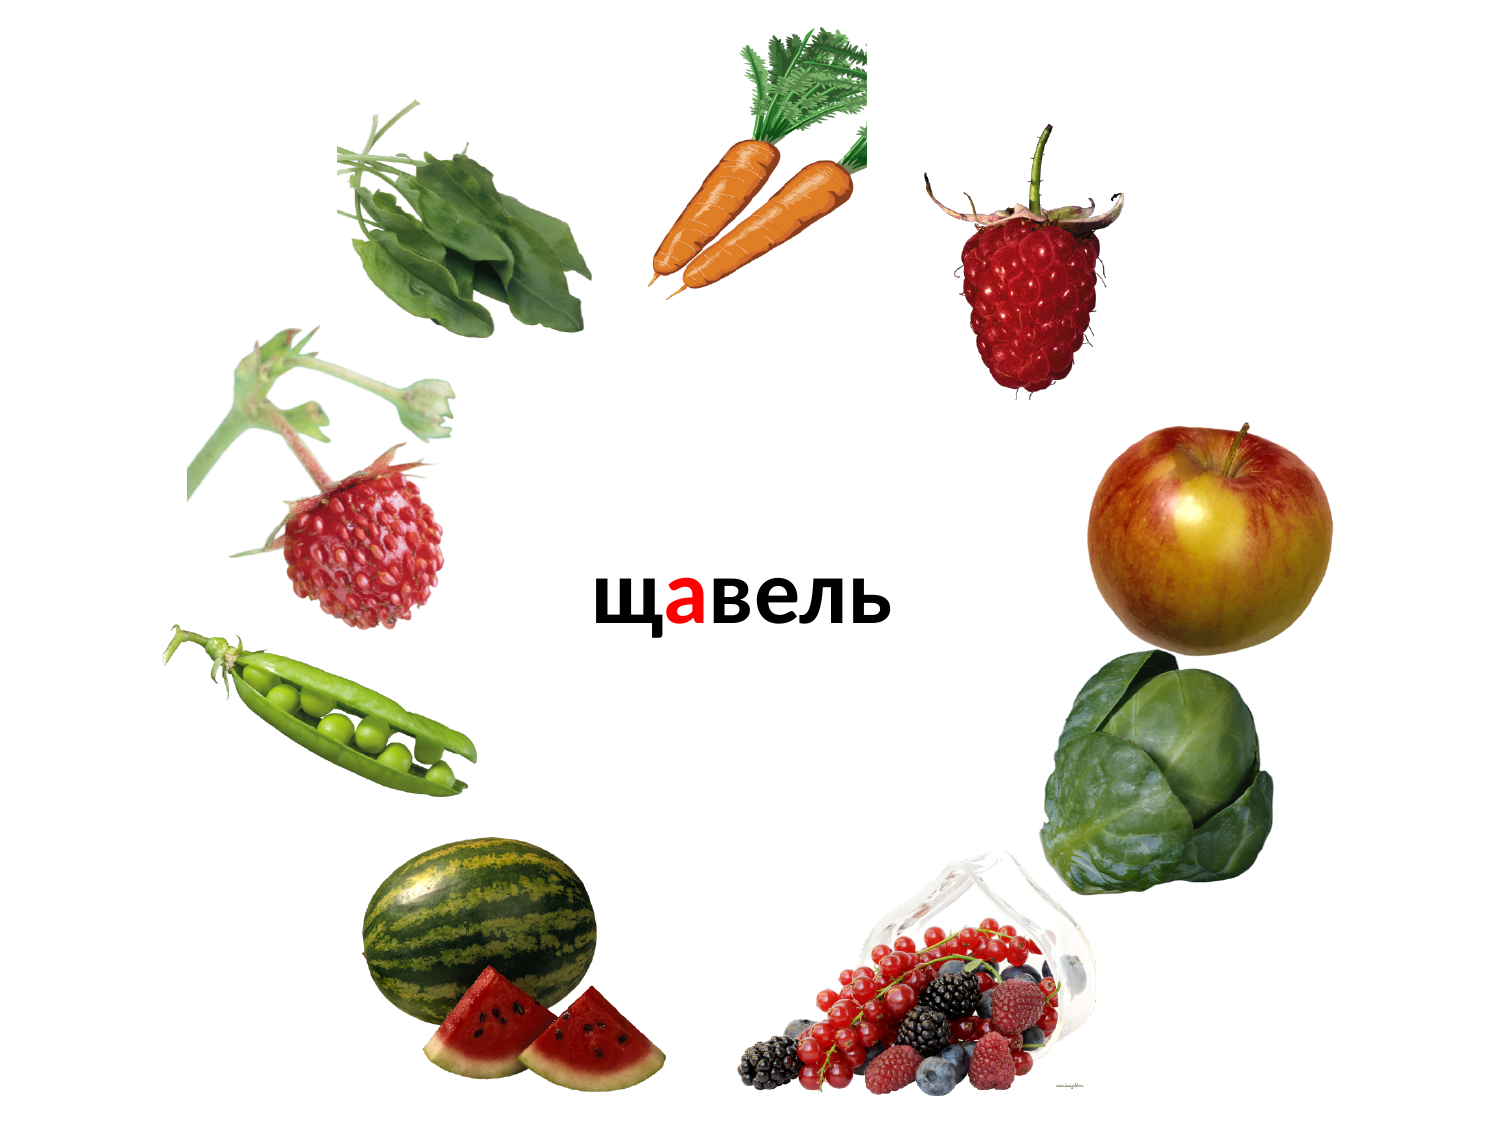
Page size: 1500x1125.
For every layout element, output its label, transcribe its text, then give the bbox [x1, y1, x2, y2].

text_box щавель [576, 524, 908, 650]
picture [362, 837, 666, 1092]
picture [162, 99, 592, 797]
picture [637, 24, 867, 301]
picture [924, 124, 1124, 401]
picture [737, 412, 1336, 1096]
